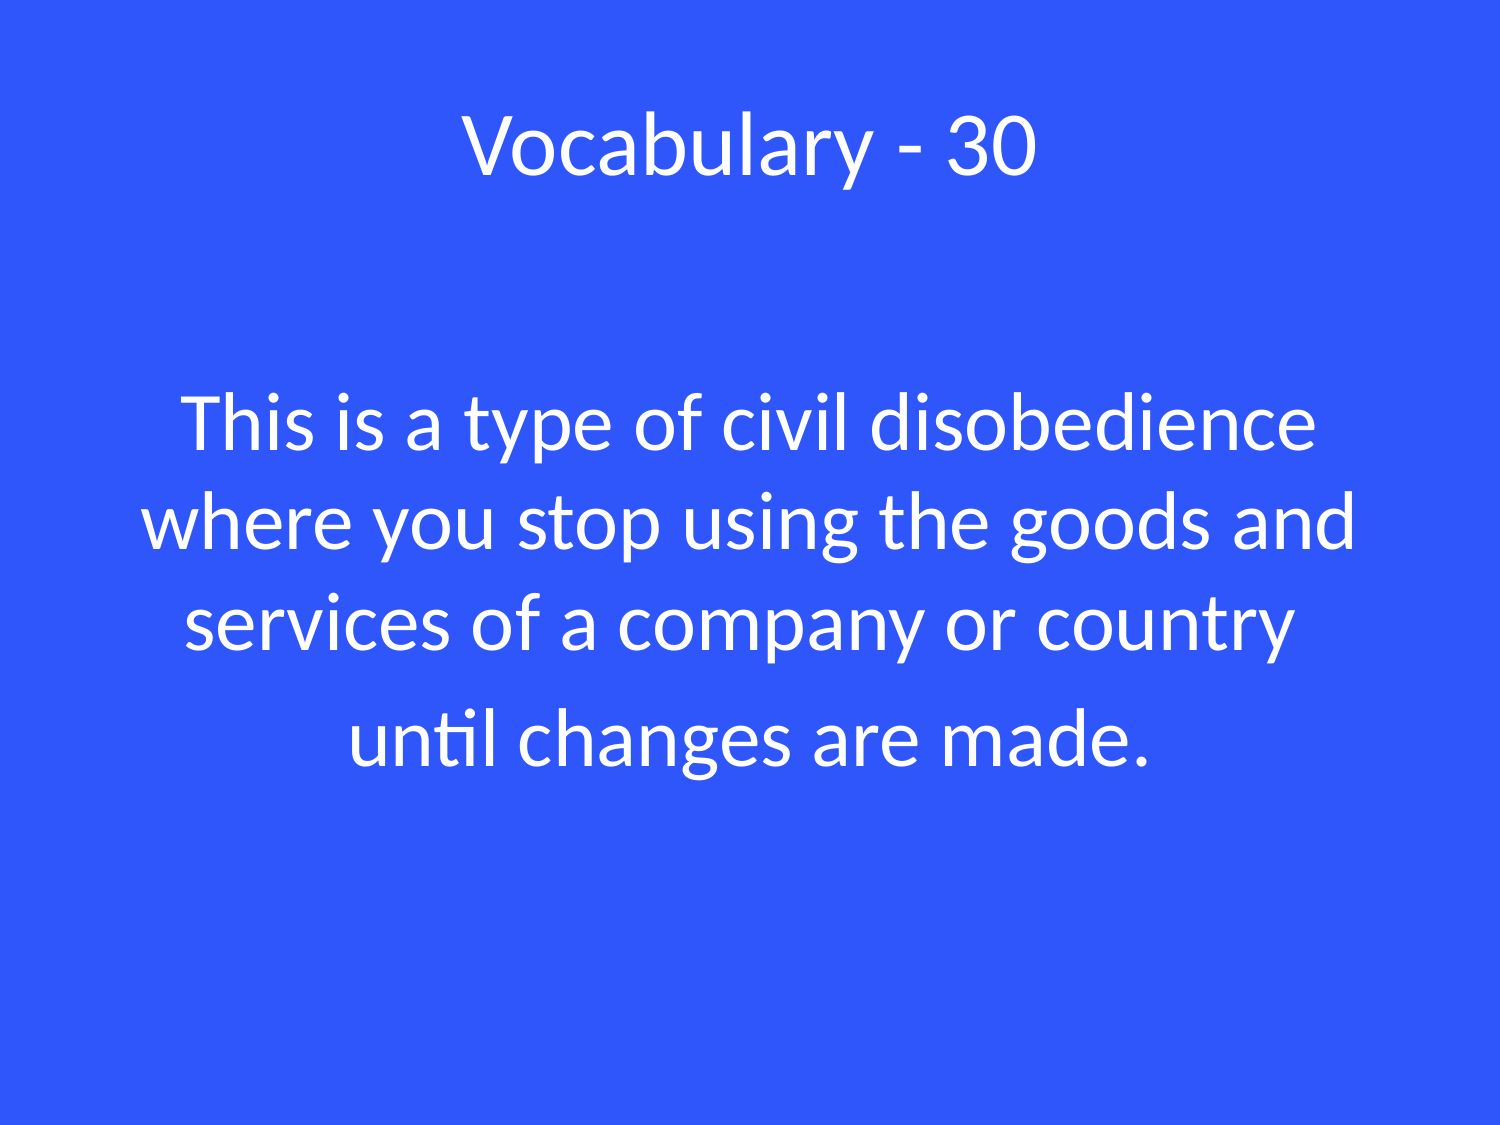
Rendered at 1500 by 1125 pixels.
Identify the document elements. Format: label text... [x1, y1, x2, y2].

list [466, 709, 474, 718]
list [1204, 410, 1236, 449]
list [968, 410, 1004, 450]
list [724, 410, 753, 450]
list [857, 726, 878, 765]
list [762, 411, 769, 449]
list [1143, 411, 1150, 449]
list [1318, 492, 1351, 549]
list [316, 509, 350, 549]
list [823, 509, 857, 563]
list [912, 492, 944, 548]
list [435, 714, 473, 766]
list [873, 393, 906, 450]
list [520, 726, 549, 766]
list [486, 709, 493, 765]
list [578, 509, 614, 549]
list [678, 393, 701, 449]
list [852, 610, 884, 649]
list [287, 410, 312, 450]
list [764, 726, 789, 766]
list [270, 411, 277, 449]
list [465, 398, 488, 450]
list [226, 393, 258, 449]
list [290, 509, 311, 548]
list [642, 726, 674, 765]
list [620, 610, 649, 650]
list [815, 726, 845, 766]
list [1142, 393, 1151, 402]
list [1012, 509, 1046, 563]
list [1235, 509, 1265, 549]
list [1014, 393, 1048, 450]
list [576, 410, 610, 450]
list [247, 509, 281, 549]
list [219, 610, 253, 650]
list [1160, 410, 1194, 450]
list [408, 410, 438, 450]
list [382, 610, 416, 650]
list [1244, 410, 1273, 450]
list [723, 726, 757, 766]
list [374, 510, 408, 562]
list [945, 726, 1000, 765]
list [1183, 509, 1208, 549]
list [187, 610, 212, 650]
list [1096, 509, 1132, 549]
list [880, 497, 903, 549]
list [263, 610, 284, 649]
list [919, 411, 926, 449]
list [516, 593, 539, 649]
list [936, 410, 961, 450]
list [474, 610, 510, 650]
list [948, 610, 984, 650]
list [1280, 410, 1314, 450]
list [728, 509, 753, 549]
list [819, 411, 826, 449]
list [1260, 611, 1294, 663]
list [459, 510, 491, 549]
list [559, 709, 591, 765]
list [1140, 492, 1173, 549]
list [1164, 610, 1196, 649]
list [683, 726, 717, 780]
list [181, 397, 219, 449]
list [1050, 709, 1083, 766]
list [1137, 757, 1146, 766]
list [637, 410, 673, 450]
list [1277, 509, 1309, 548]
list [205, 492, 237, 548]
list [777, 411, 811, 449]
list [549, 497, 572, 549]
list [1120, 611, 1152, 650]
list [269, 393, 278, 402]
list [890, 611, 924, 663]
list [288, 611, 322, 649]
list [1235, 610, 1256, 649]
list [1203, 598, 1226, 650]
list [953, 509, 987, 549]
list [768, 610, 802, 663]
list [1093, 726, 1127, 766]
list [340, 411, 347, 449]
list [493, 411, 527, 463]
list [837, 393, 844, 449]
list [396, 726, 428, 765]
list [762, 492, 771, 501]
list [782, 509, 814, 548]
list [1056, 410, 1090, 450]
title Vocabulary - 30 [75, 45, 1425, 233]
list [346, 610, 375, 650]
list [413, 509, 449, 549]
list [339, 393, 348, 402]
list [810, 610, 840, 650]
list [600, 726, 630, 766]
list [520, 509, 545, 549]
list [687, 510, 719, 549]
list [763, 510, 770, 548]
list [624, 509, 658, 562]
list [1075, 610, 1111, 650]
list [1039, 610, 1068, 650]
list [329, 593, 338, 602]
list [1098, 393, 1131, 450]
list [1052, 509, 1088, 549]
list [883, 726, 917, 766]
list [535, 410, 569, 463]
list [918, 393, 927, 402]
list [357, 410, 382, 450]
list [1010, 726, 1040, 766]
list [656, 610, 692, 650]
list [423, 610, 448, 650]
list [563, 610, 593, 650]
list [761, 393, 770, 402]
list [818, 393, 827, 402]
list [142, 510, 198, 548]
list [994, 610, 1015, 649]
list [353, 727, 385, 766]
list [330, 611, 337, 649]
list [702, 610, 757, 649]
